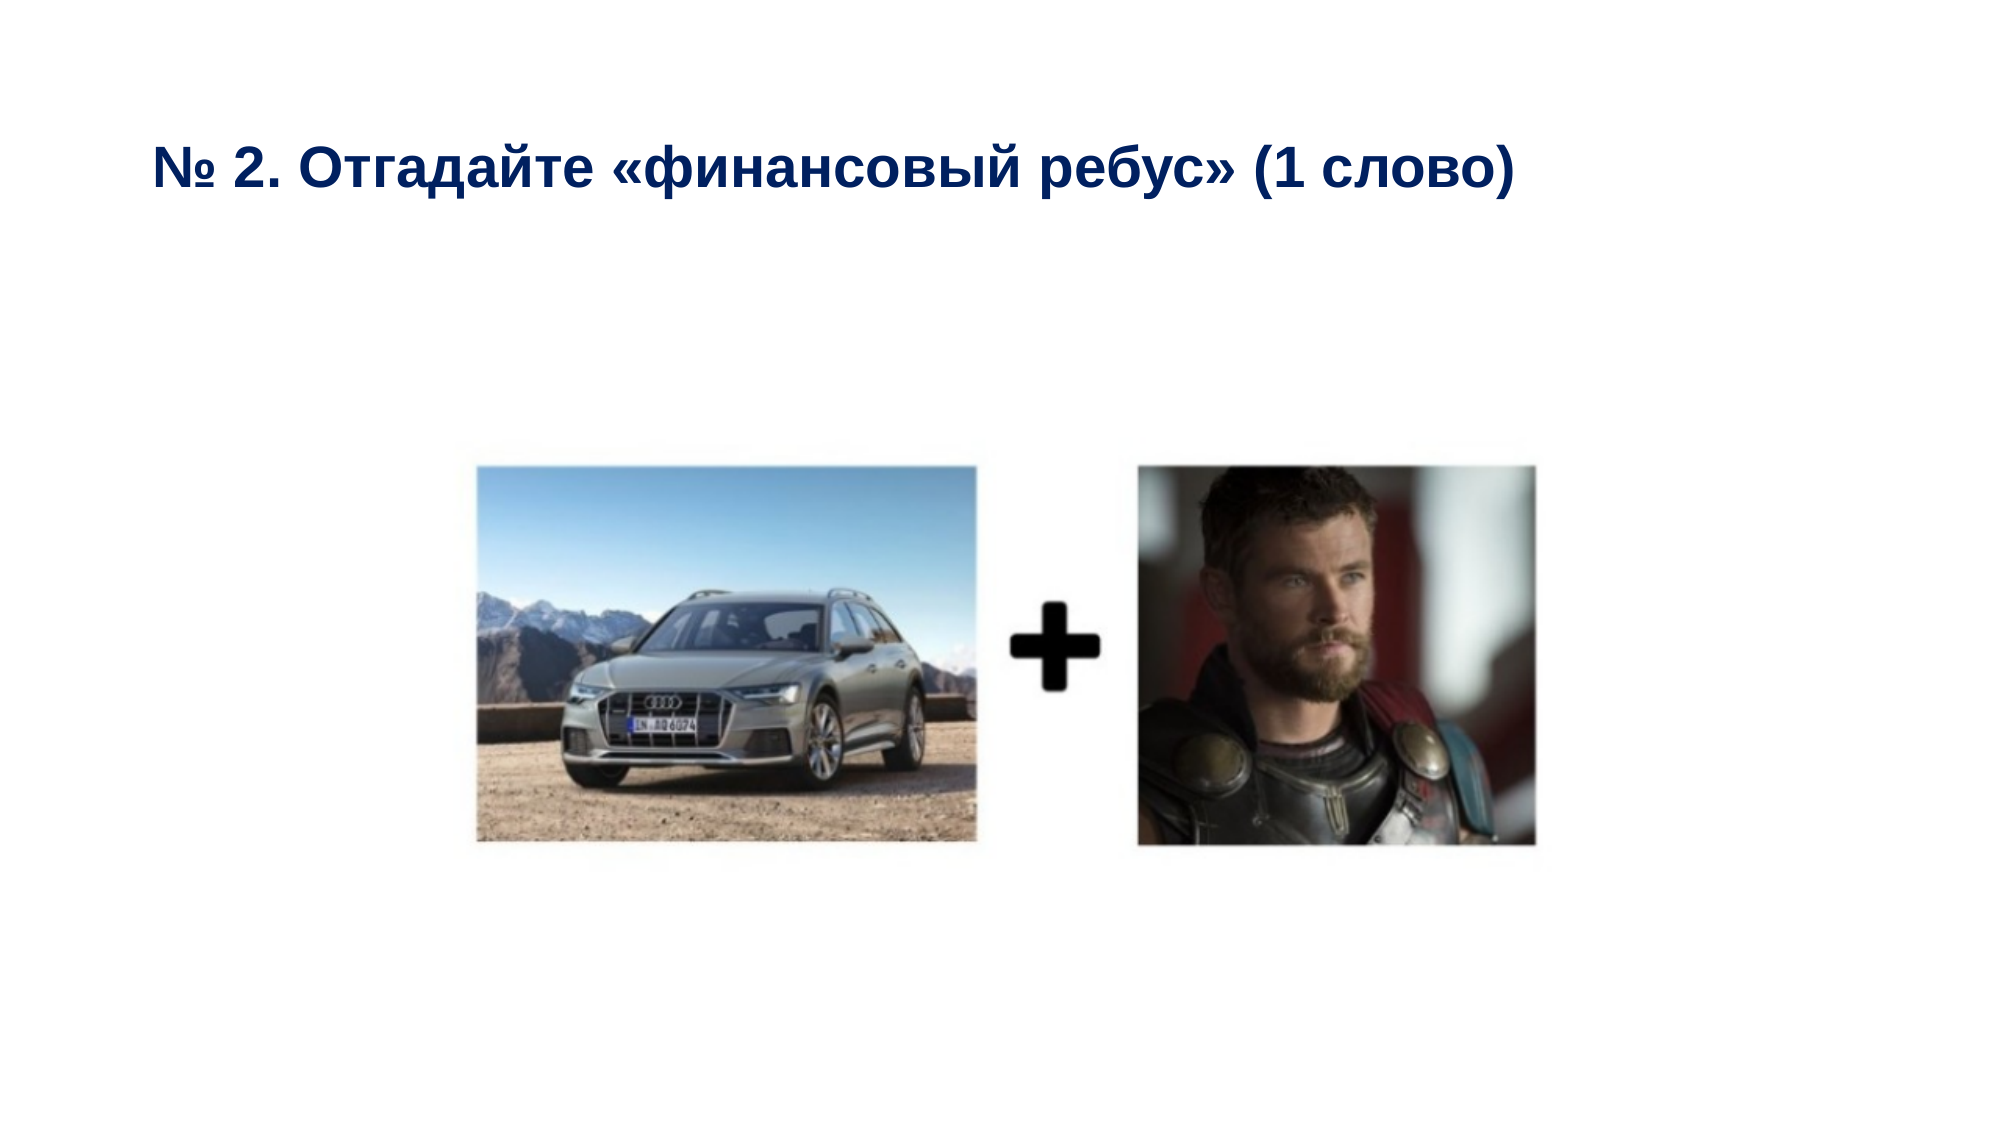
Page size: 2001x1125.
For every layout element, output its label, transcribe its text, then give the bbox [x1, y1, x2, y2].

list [403, 394, 1597, 919]
title № 2. Отгадайте «финансовый ребус» (1 слово) [137, 59, 1863, 278]
